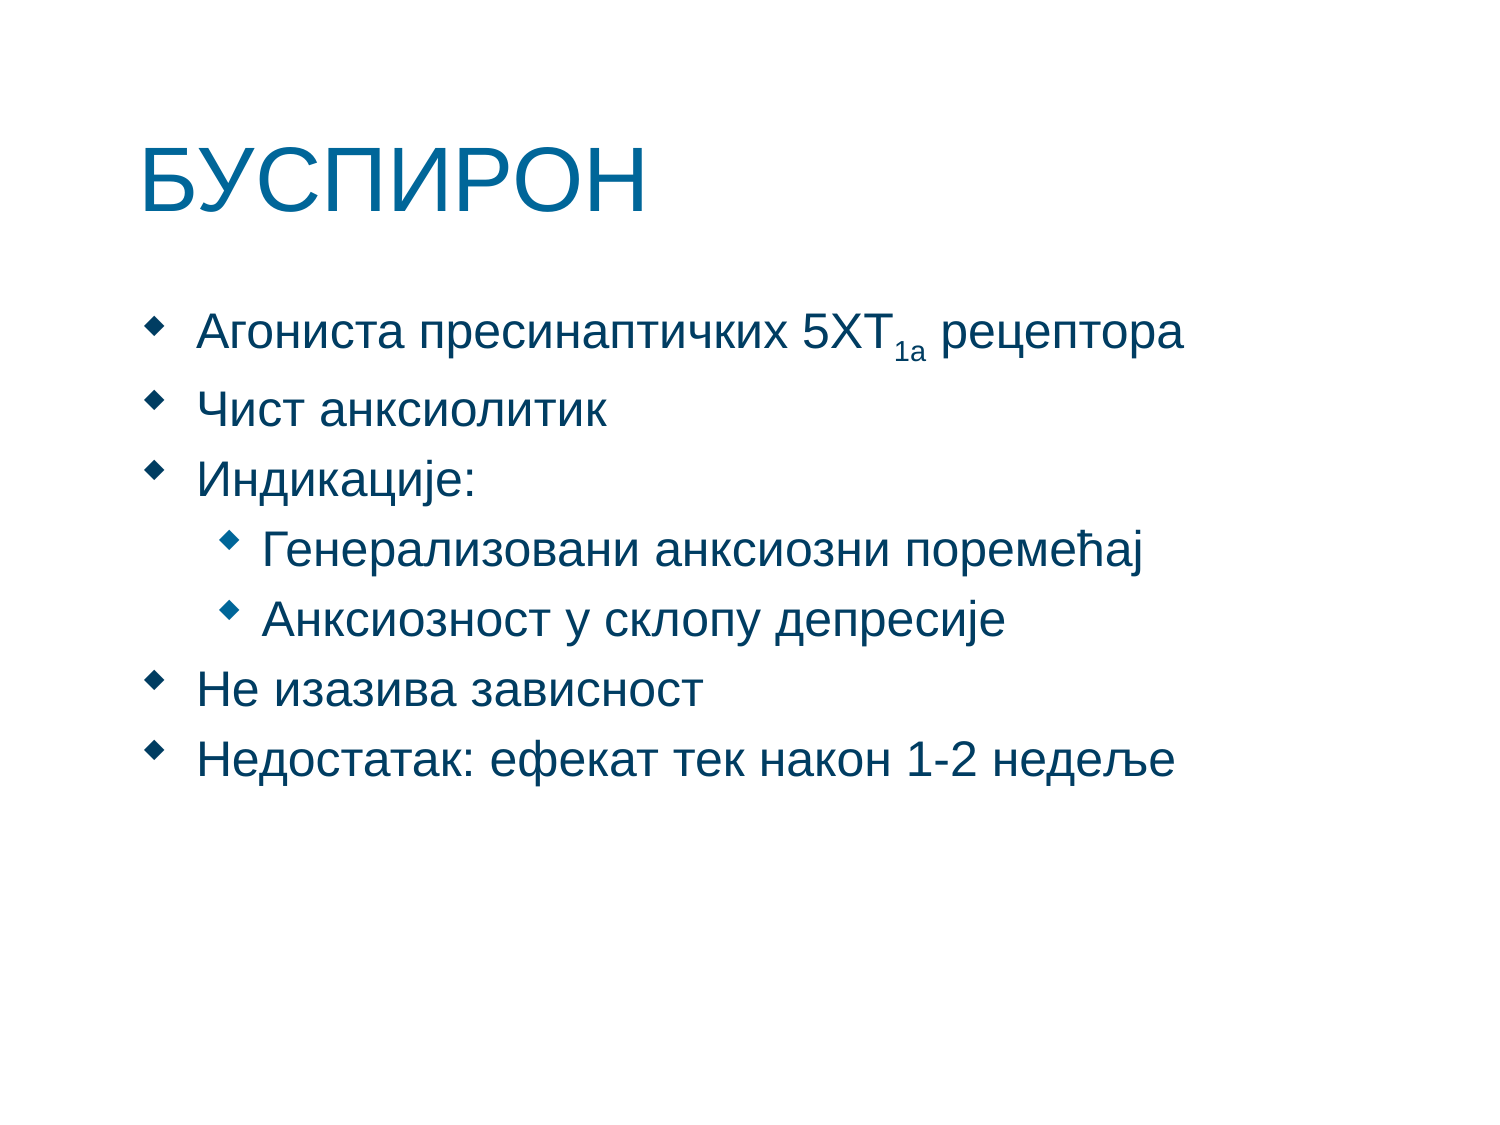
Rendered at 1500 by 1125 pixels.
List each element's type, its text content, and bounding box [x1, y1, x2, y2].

title БУСПИРОН [123, 49, 1400, 238]
list Агониста пресинаптичких 5ХТ1а рецептора Чист анксиолитик Индикације: Генерализовани анксиозни поремећај Анксиозност у склопу депресије Не изазива зависност Недостатак: ефекат тек након 1-2 недеље [124, 290, 1400, 1026]
